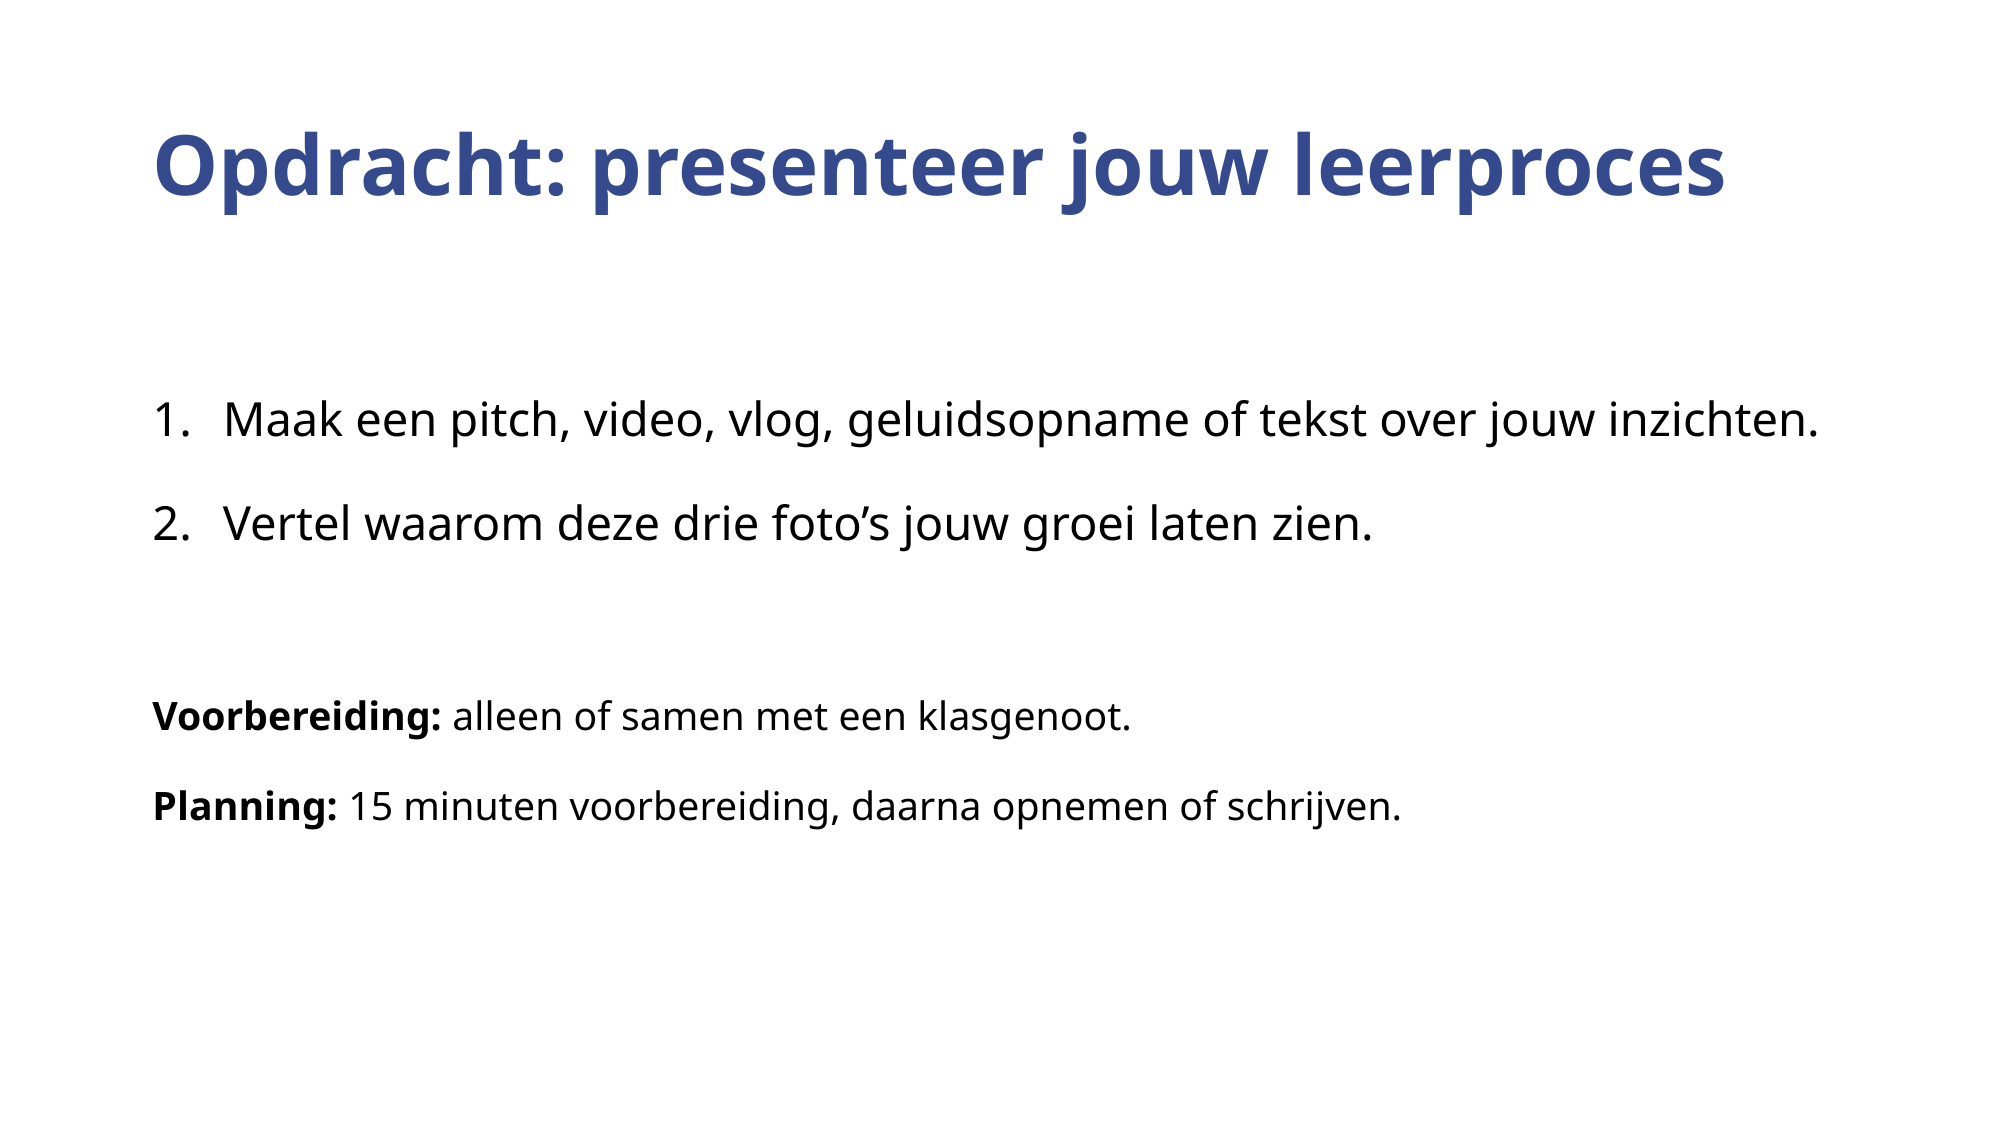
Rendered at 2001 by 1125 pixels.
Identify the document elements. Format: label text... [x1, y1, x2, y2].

list Maak een pitch, video, vlog, geluidsopname of tekst over jouw inzichten. Vertel waarom deze drie foto’s jouw groei laten zien. Voorbereiding: alleen of samen met een klasgenoot. Planning: 15 minuten voorbereiding, daarna opnemen of schrijven. [137, 354, 1863, 918]
title Opdracht: presenteer jouw leerproces [137, 59, 1863, 278]
